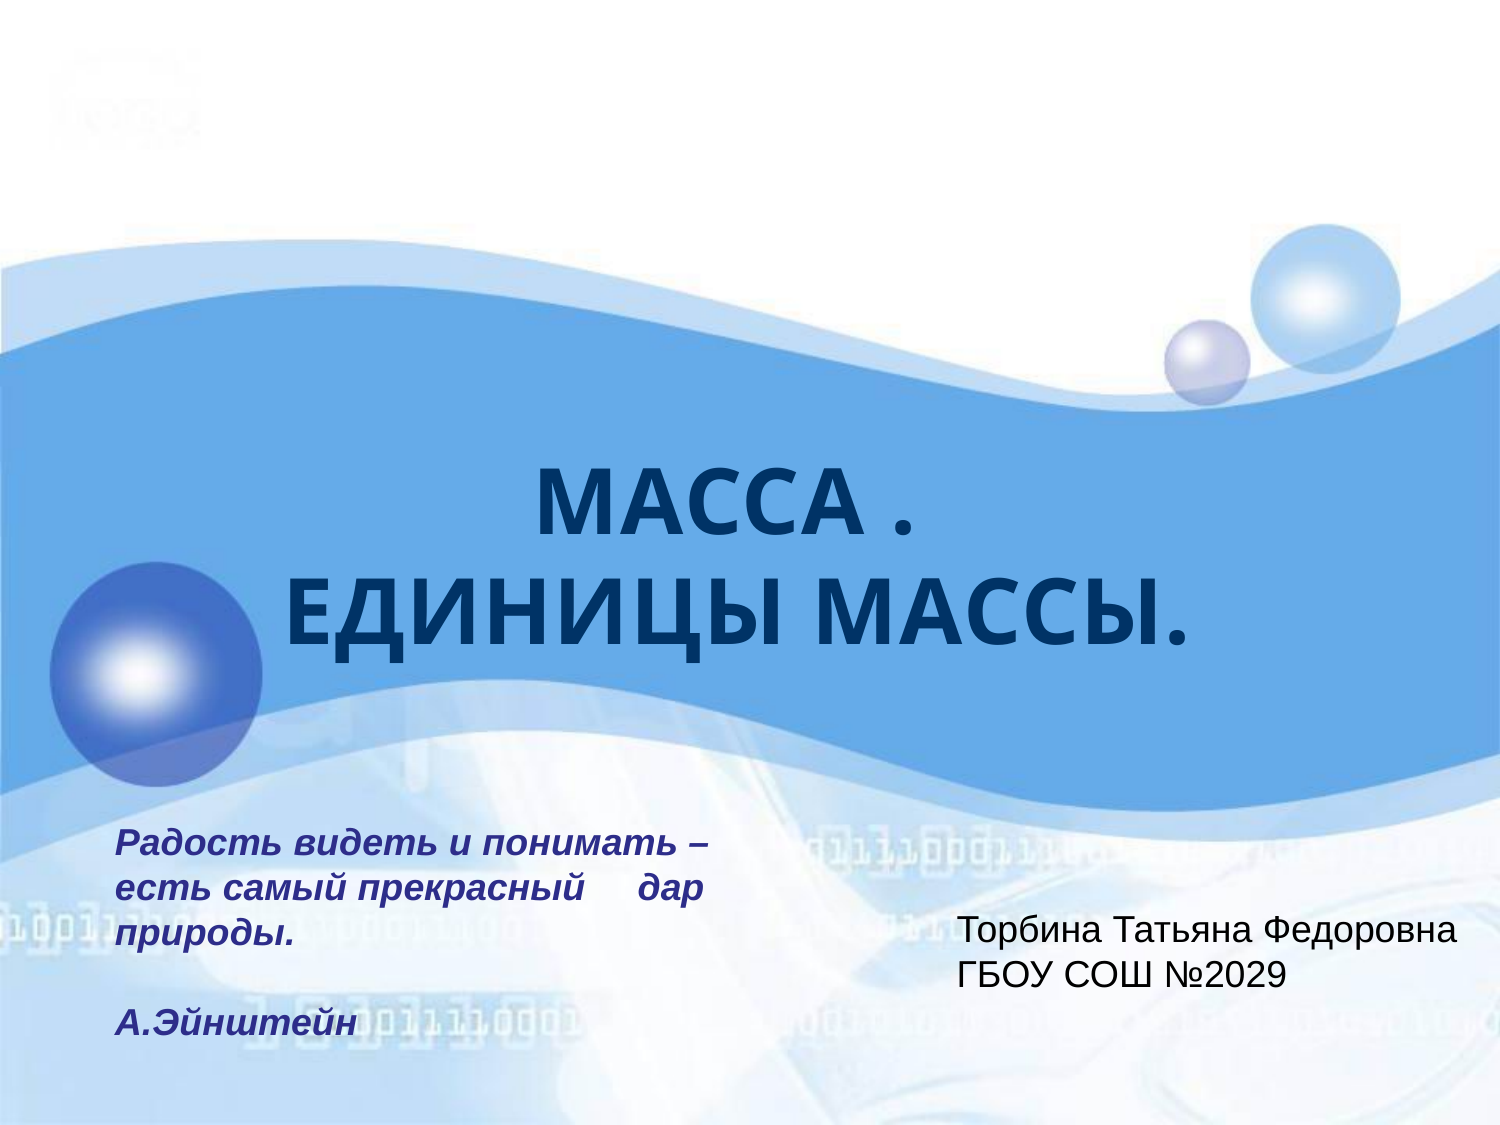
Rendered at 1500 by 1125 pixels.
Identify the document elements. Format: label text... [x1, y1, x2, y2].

text_box Торбина Татьяна Федоровна ГБОУ СОШ №2029 [941, 897, 1473, 1003]
picture [0, 0, 1500, 1125]
text_box Радость видеть и понимать – есть самый прекрасный дар природы. А.Эйнштейн [100, 810, 851, 1051]
title МАССА . ЕДИНИЦЫ МАССЫ. [100, 432, 1376, 674]
